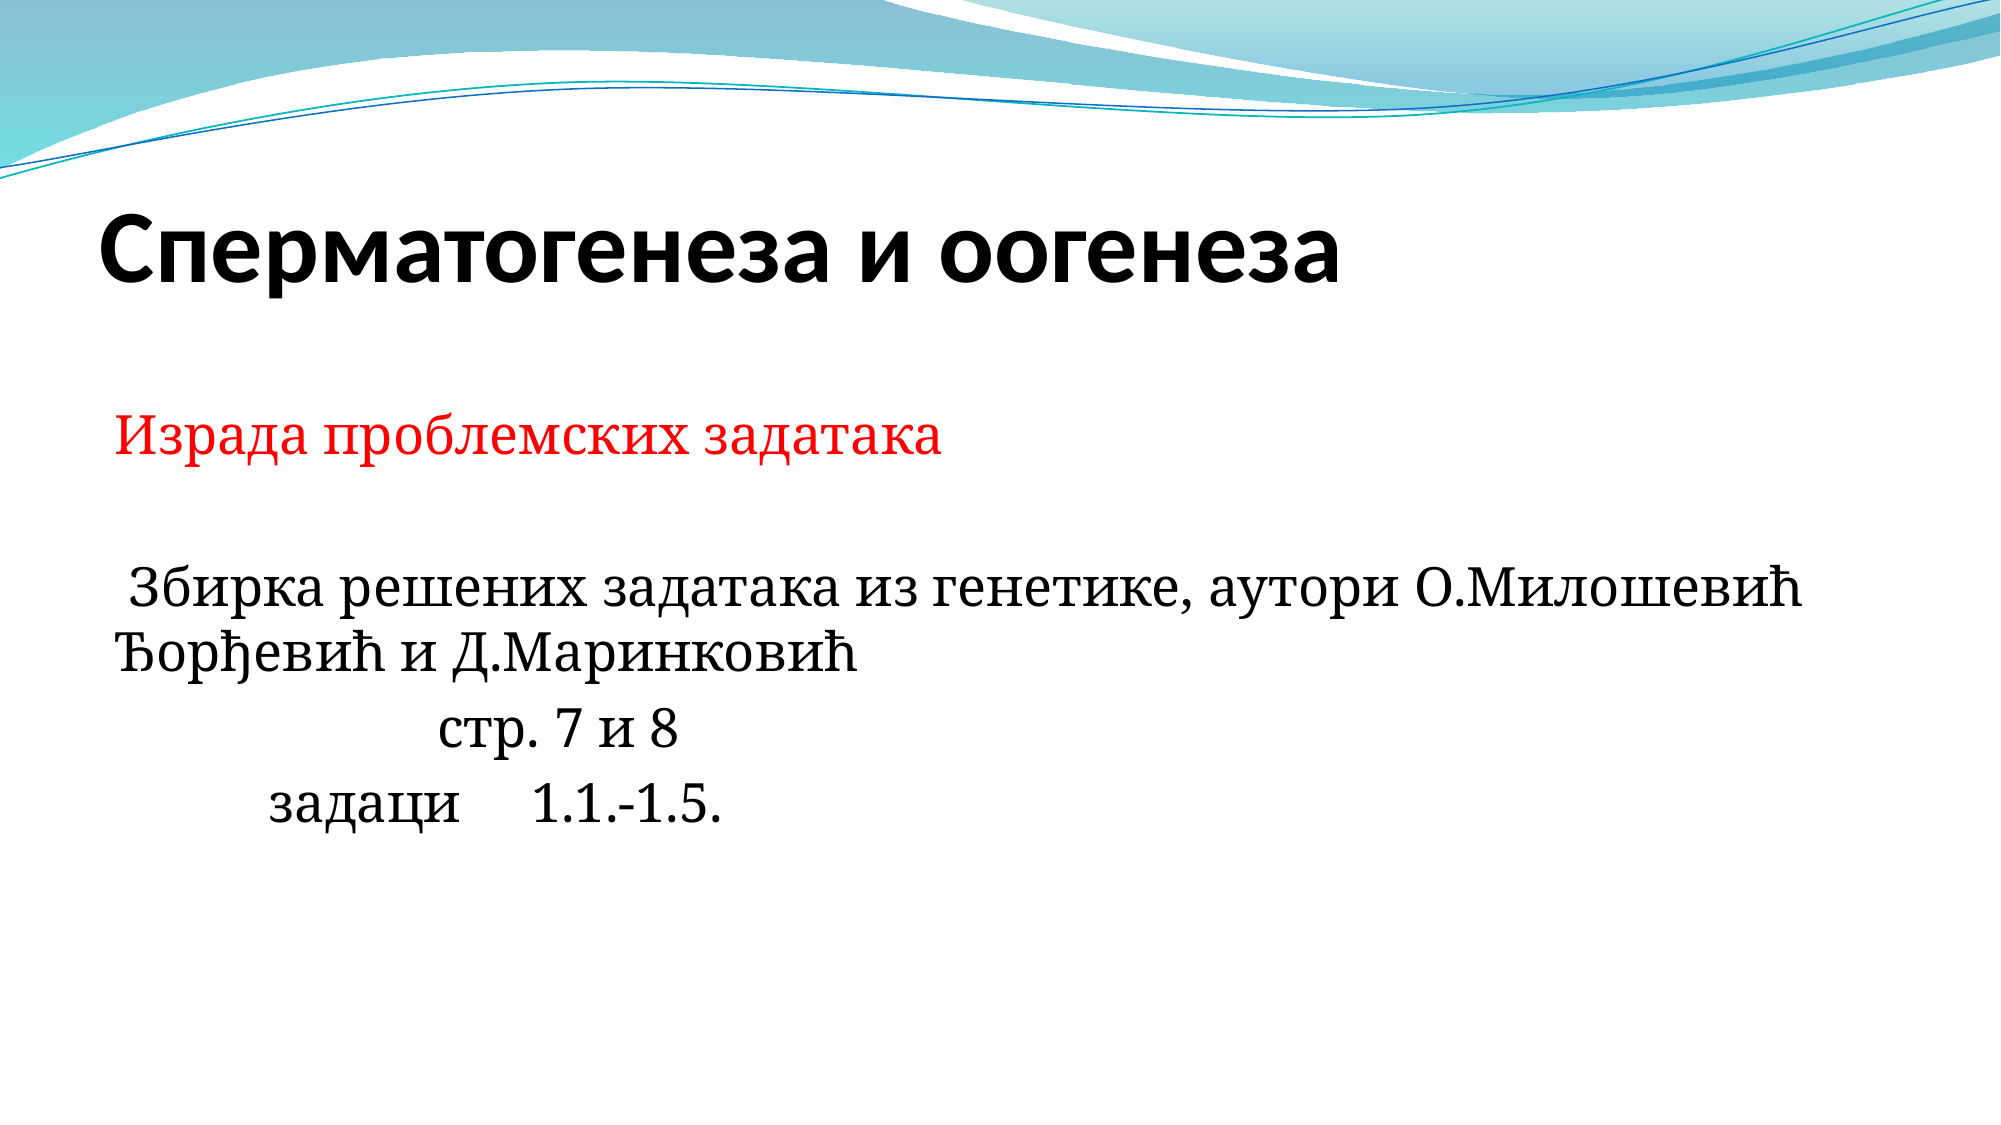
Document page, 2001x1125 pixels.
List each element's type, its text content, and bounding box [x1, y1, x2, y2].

list Израда проблемских задатака Збирка решених задатака из генетике, аутори О.Милошевић Ђорђевић и Д.Маринковић стр. 7 и 8 задаци 1.1.-1.5. [99, 317, 1900, 1038]
title Сперматогенеза и оогенеза [99, 115, 1900, 304]
